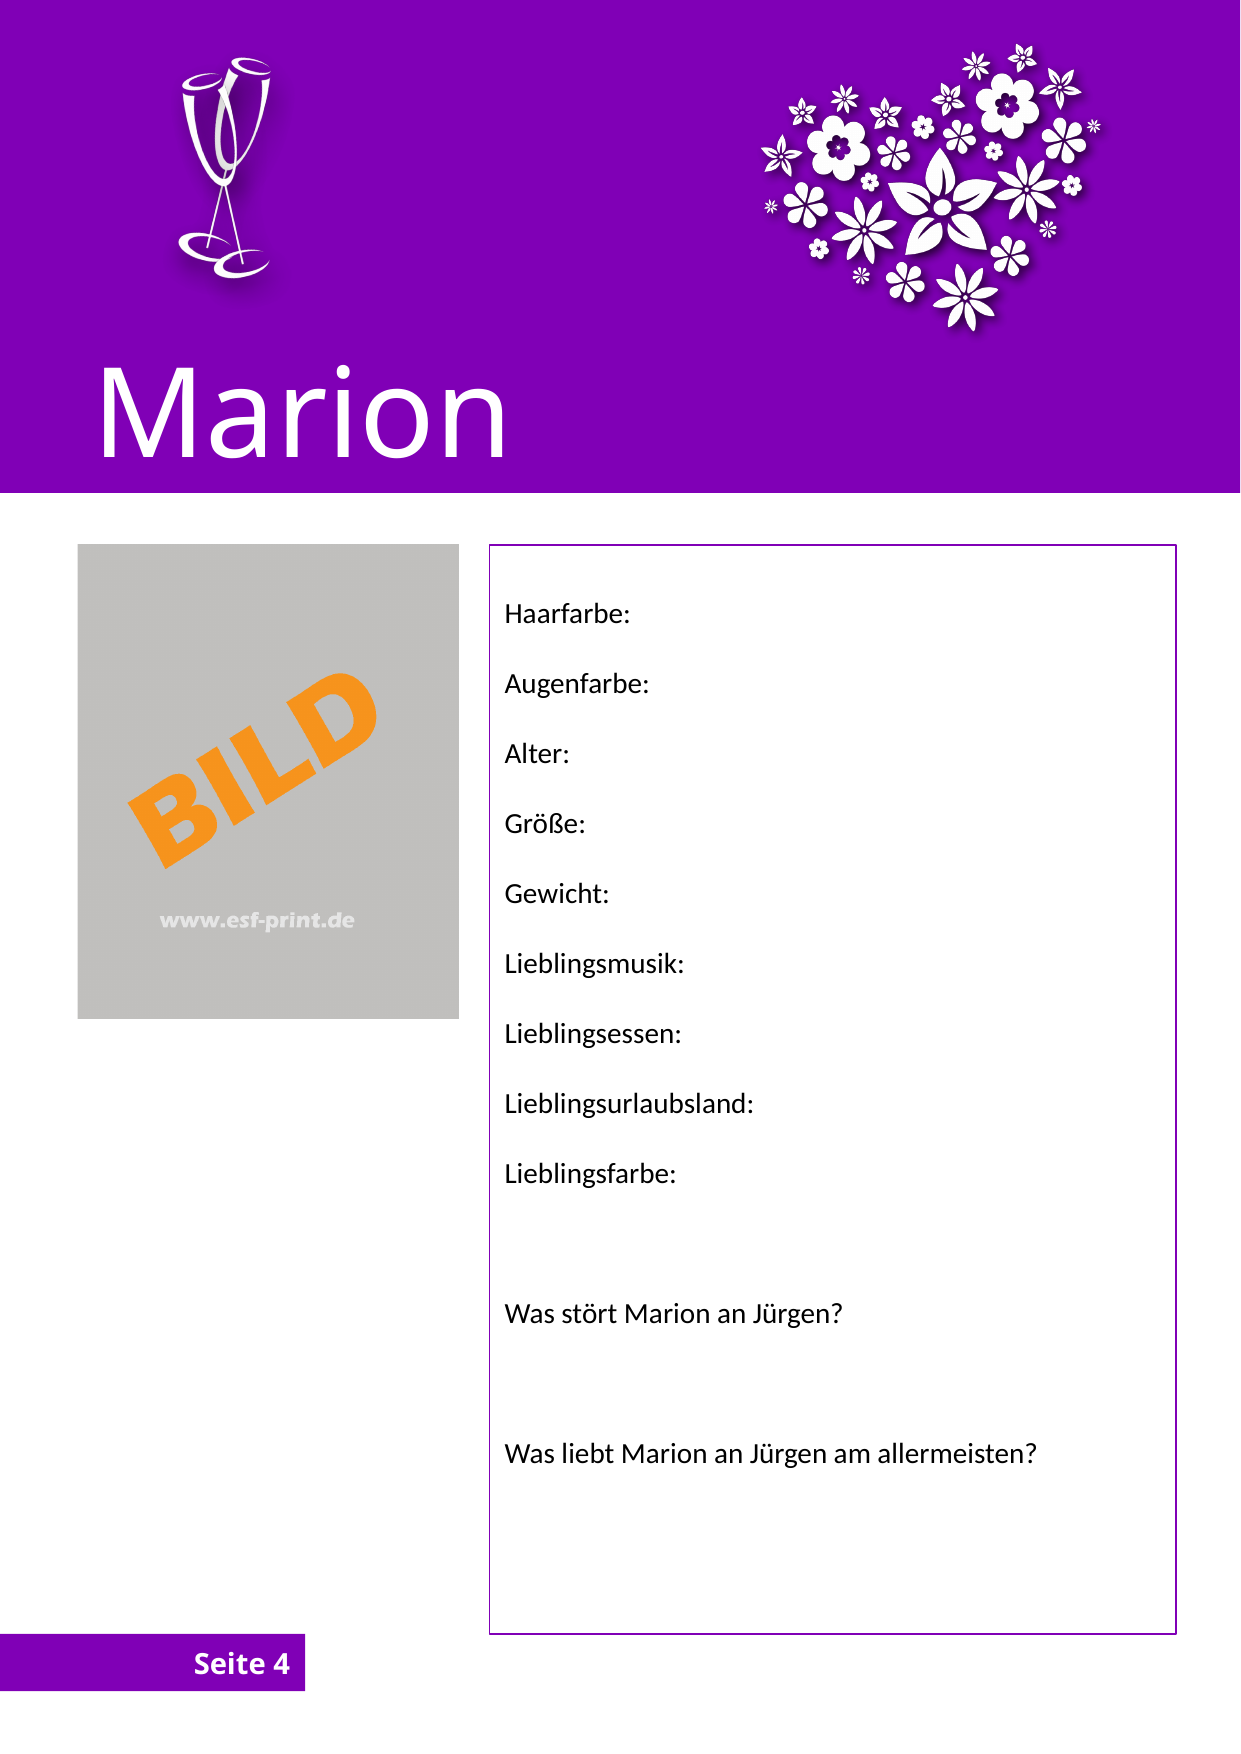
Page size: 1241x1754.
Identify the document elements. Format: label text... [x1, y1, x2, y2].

text_box Seite 4 [0, 1633, 306, 1692]
text_box Haarfarbe: Augenfarbe: Alter: Größe: Gewicht: Lieblingsmusik: Lieblingsessen: Lieblingsurlaubsland: Lieblingsfarbe: Was stört Marion an Jürgen? Was liebt Marion an Jürgen am allermeisten? [489, 544, 1176, 1634]
picture [77, 544, 460, 1019]
text_box [0, 0, 1241, 493]
text_box Marion [77, 317, 1176, 486]
picture [735, 21, 1154, 387]
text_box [155, 40, 306, 318]
